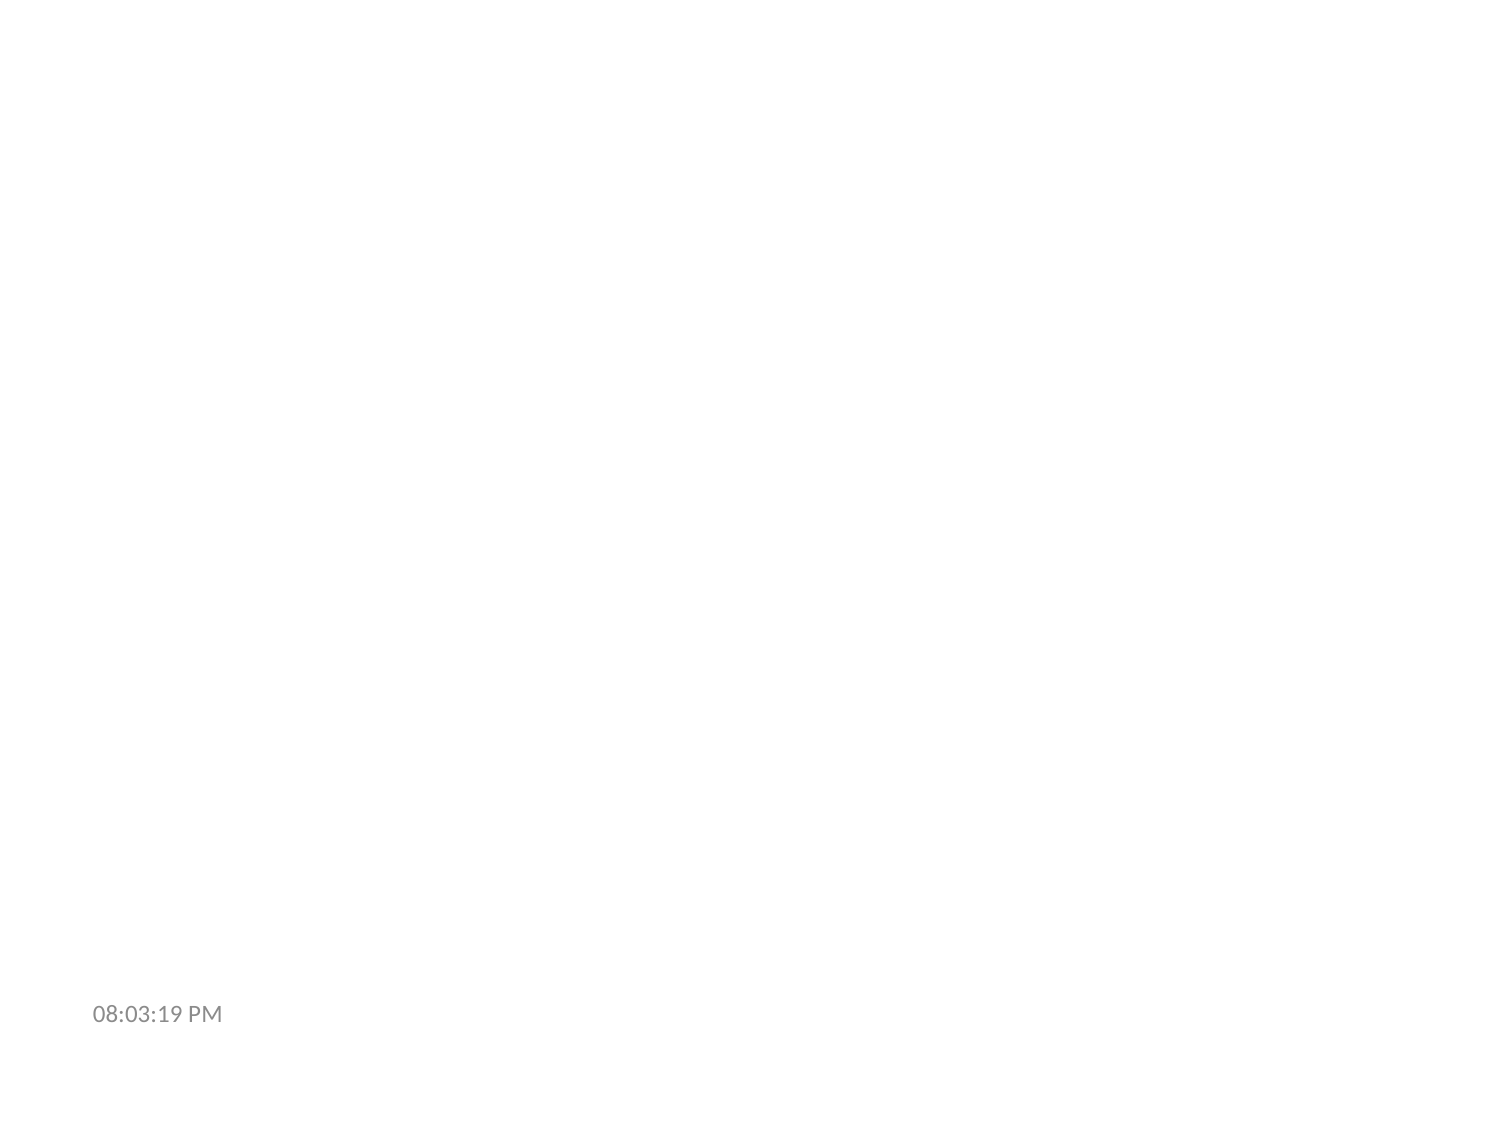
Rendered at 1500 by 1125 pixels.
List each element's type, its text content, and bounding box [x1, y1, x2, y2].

text_box 3:35:09 PM [77, 982, 428, 1043]
